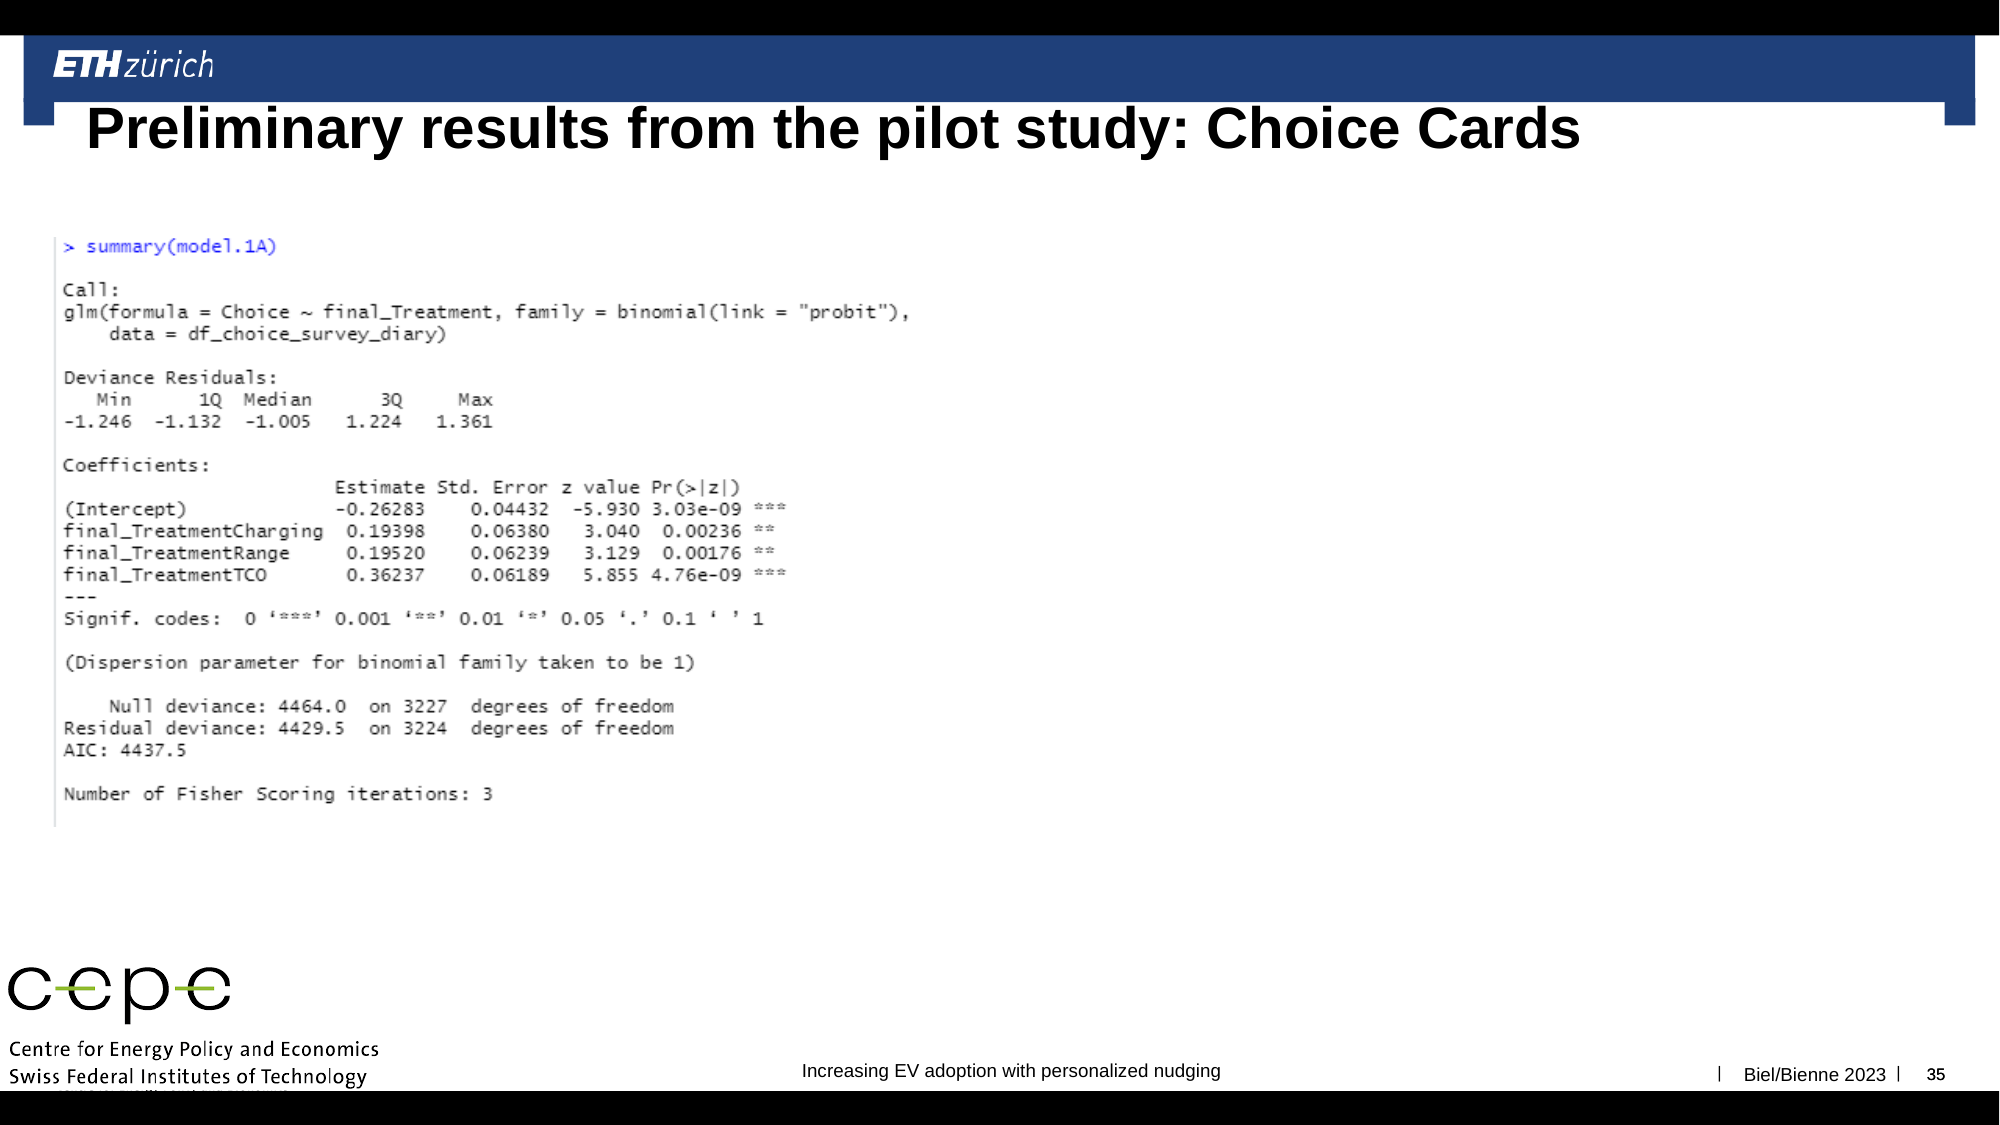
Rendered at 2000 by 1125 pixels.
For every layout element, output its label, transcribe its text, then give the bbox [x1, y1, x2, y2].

text_box Increasing EV adoption with personalized nudging [787, 1051, 1709, 1125]
slide_number 35 [1906, 1034, 1966, 1112]
text_box Biel/Bienne 2023 [1728, 1054, 1906, 1125]
picture [52, 237, 938, 827]
title Preliminary results from the pilot study: Choice Cards [71, 48, 1993, 203]
picture [6, 964, 379, 1091]
